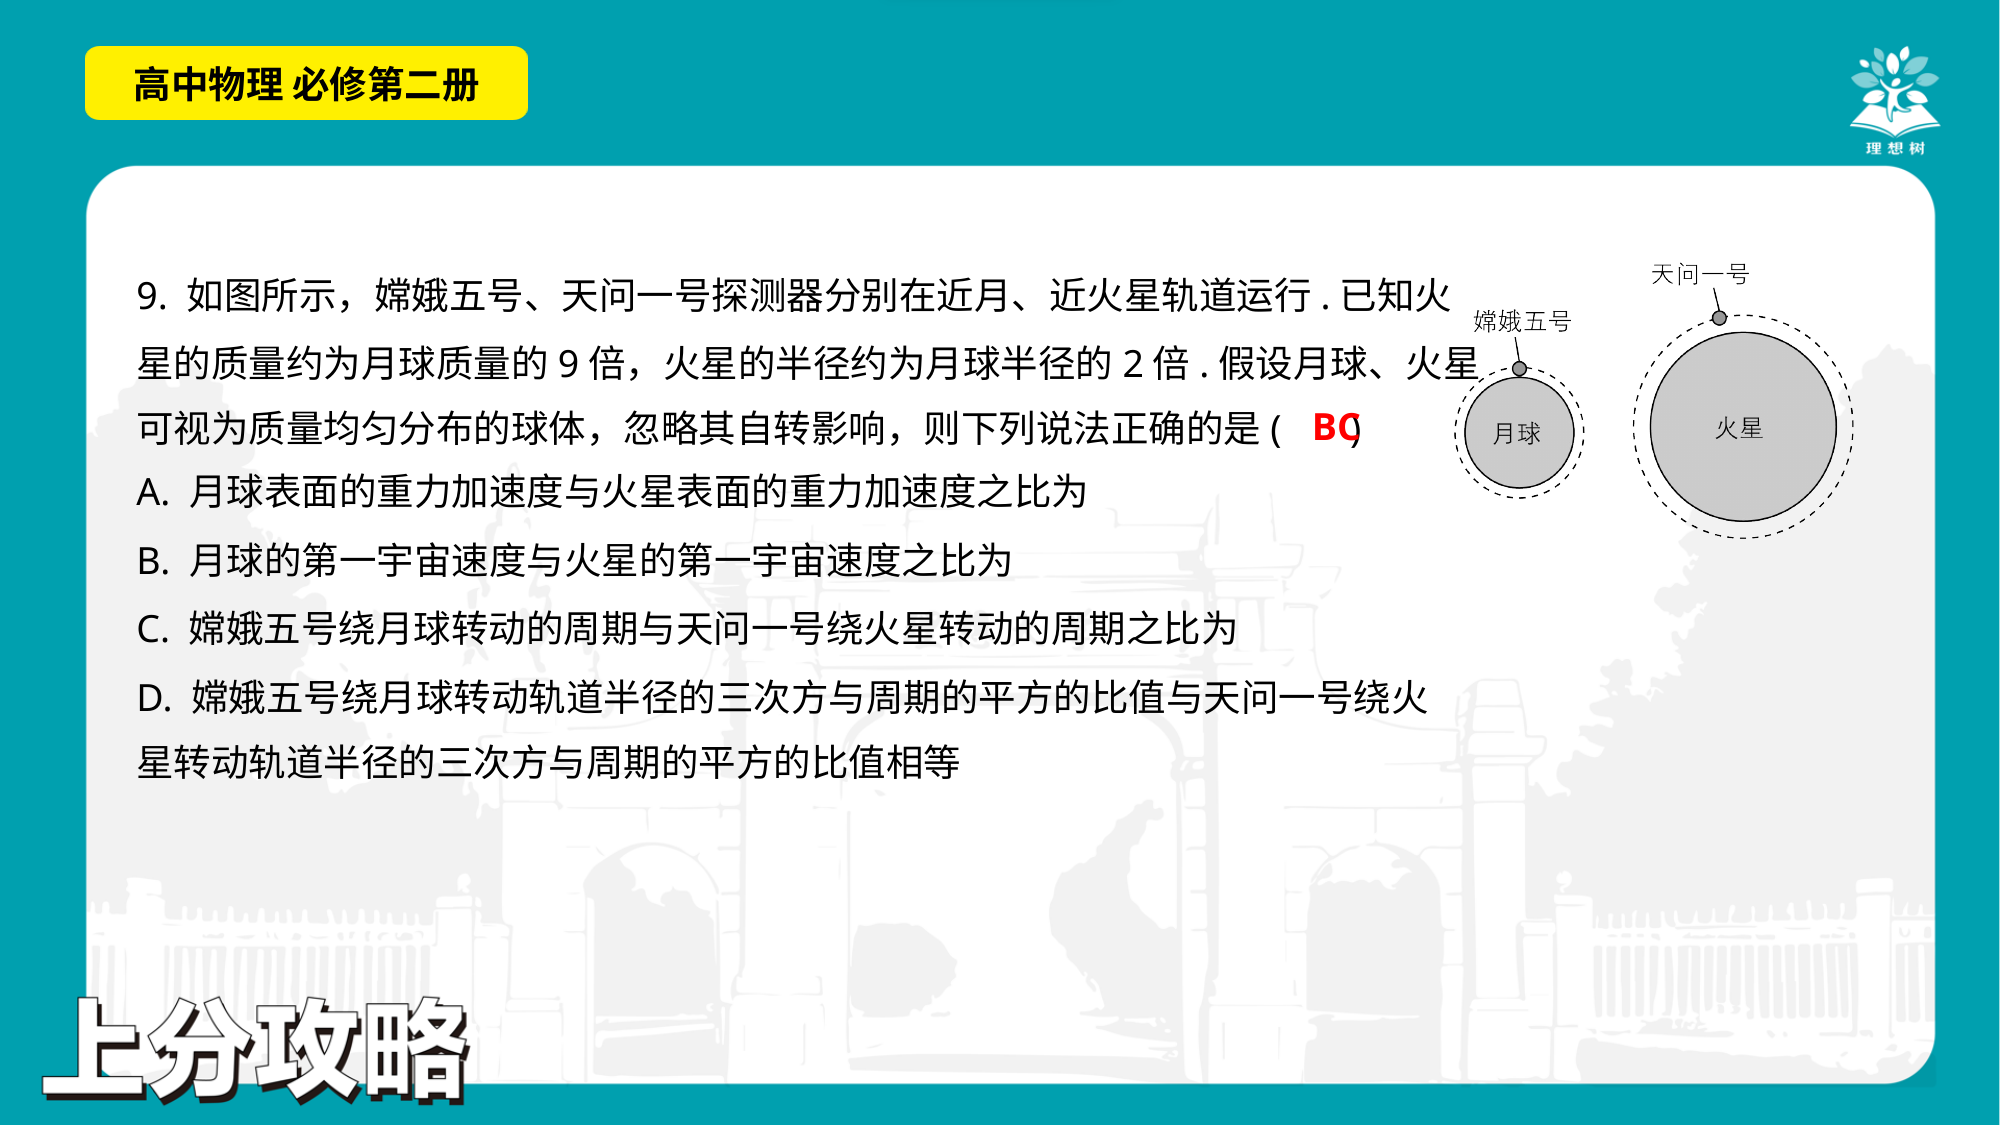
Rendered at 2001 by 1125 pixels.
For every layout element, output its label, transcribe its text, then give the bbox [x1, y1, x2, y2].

picture [0, 0, 2000, 1125]
text_box BC [1295, 383, 1378, 442]
text_box 9. 如图所示，嫦娥五号、天问一号探测器分别在近月、近火星轨道运行.已知火 星的质量约为月球质量的9倍，火星的半径约为月球半径的2倍.假设月球、火星 可视为质量均匀分布的球体，忽略其自转影响，则下列说法正确的是( ) [136, 247, 1443, 444]
